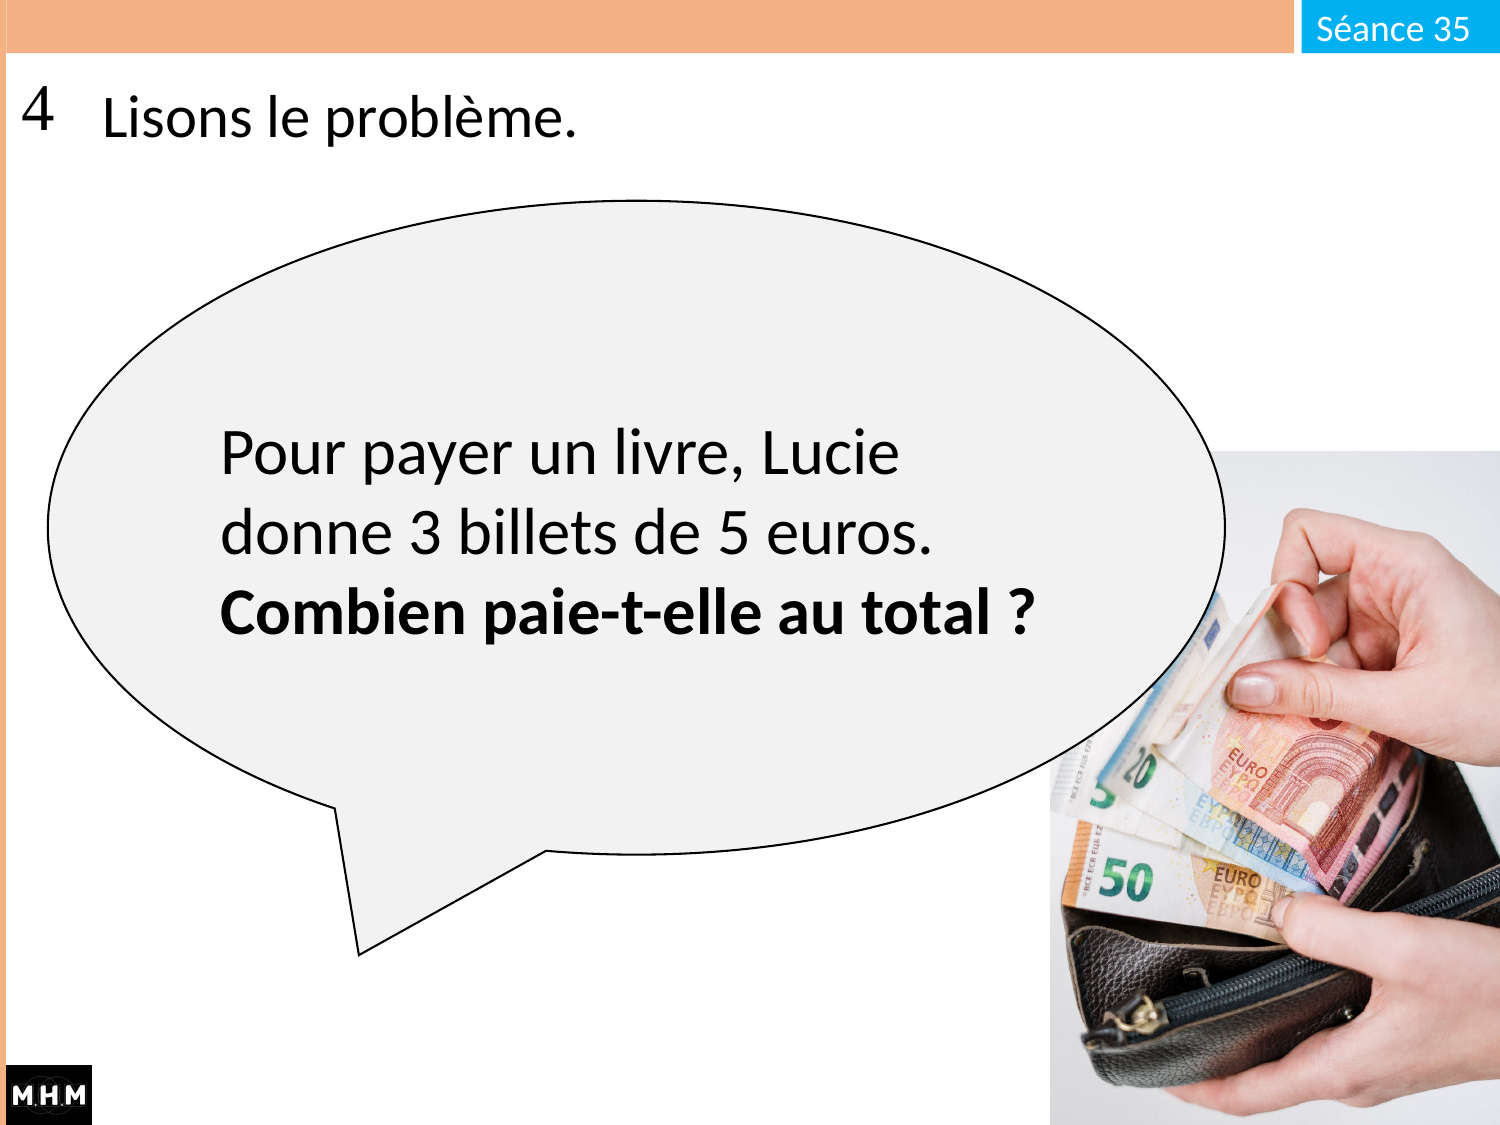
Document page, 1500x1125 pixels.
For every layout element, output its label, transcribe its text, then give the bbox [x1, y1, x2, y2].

picture [1050, 451, 1500, 1125]
text_box Pour payer un livre, Lucie donne 3 billets de 5 euros. Combien paie-t-elle au total ? [46, 199, 1210, 957]
title Lisons le problème. [87, 32, 1382, 158]
picture [6, 1065, 92, 1125]
